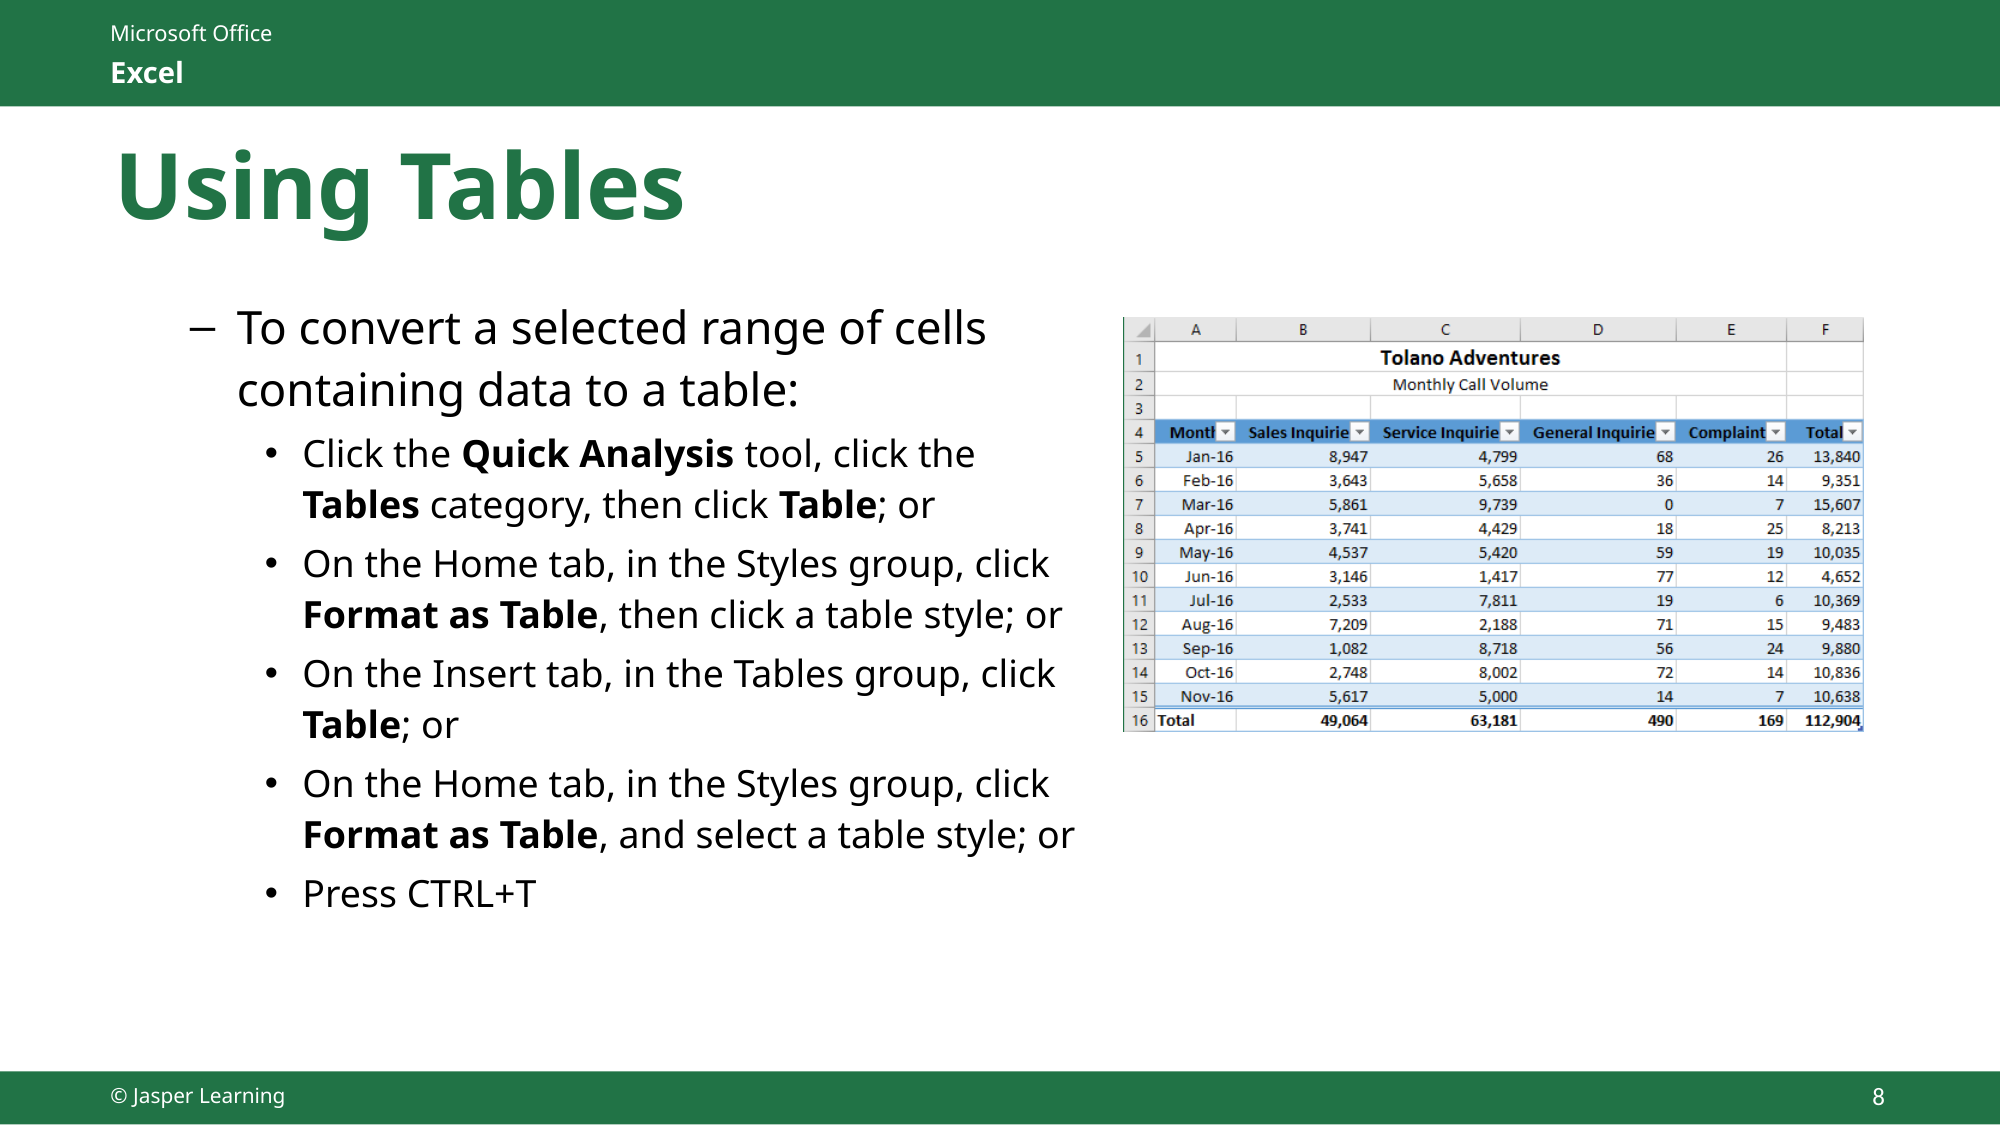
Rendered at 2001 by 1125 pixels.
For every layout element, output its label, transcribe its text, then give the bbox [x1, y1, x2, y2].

title Using Tables [99, 118, 1866, 248]
picture [1122, 316, 1864, 732]
slide_number 8 [1433, 1065, 1900, 1125]
list To convert a selected range of cells containing data to a table: Click the Quick Analysis tool, click the Tables category, then click Table; or On the Home tab, in the Styles group, click Format as Table, then click a table style; or On the Insert tab, in the Tables group, click Table; or On the Home tab, in the Styles group, click Format as Table, and select a table style; or Press CTRL+T [99, 283, 1099, 1026]
footer © Jasper Learning [95, 1065, 729, 1125]
